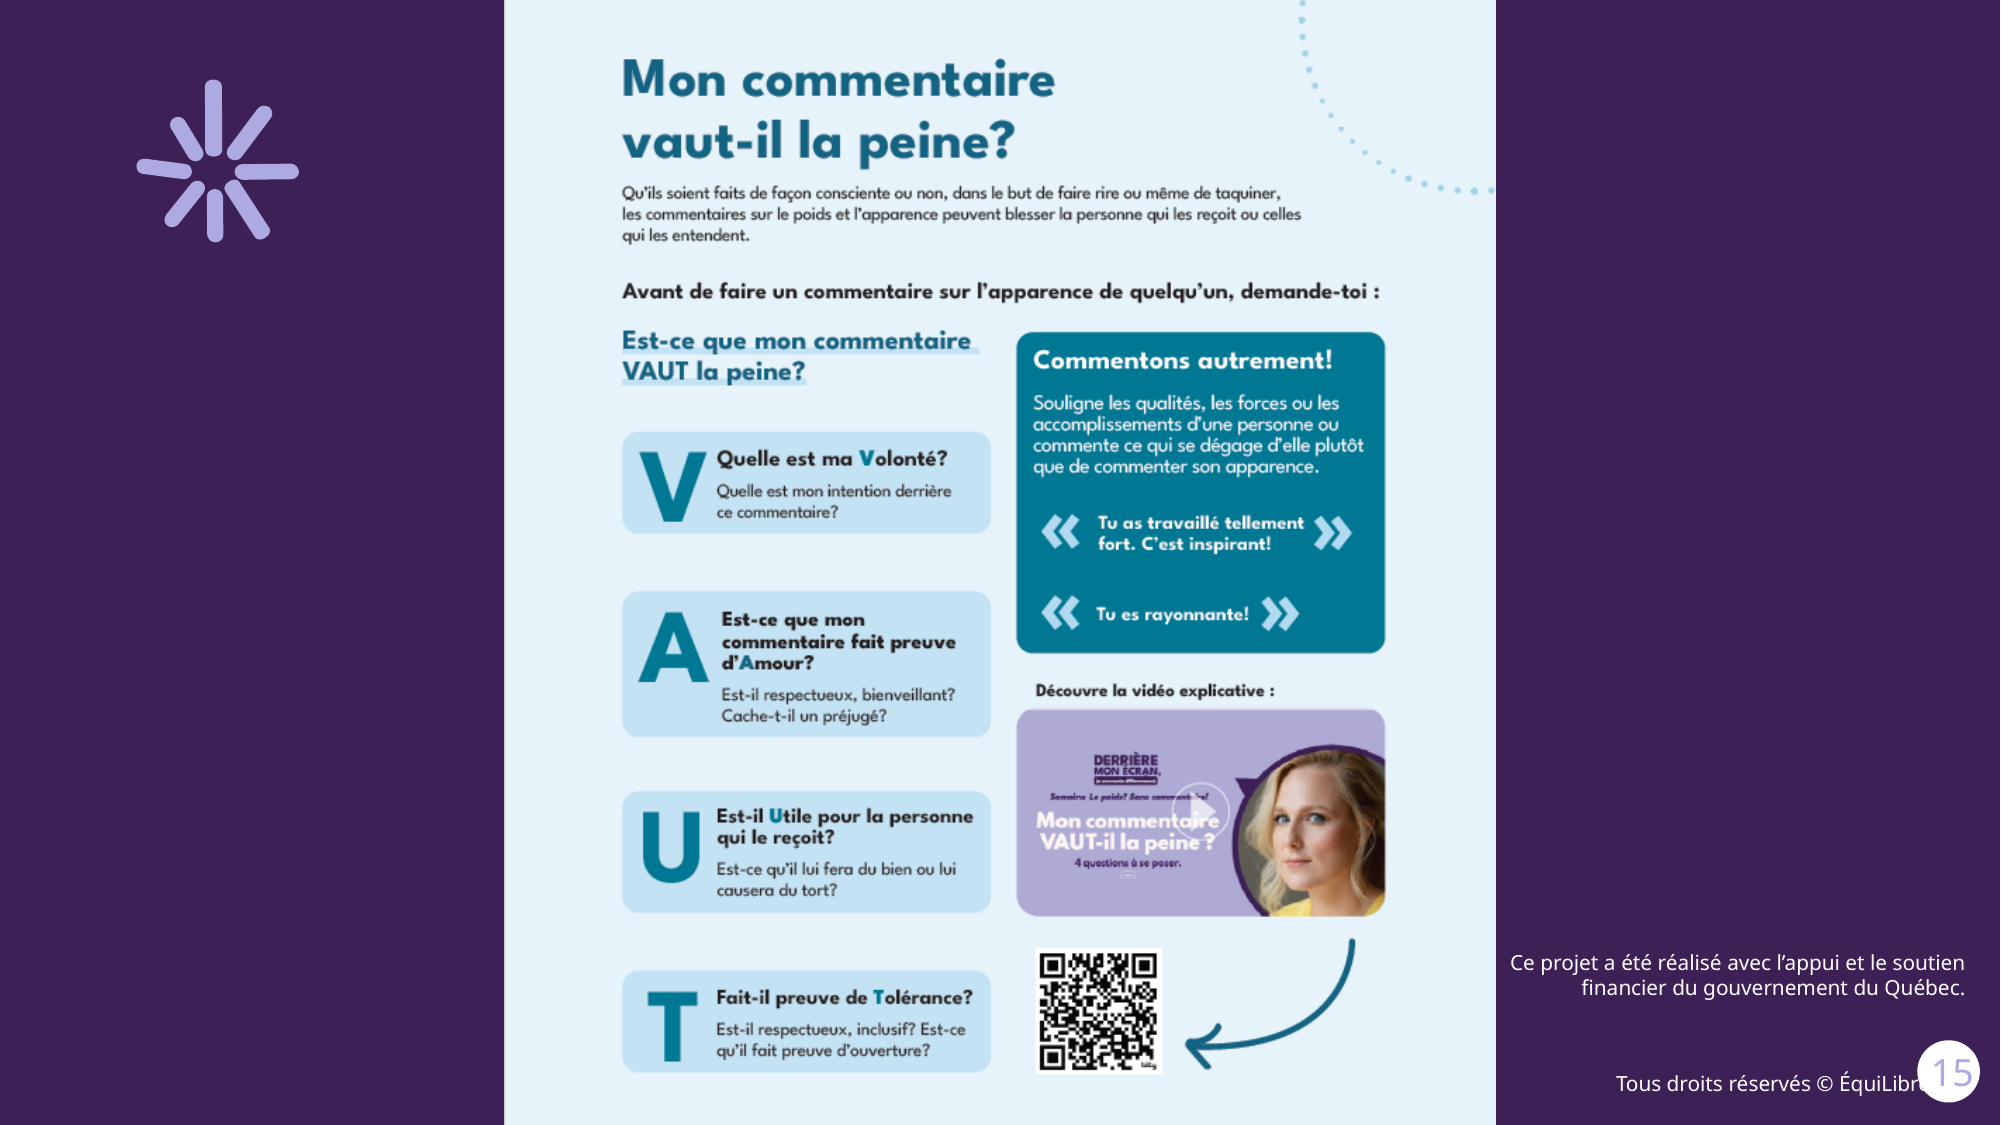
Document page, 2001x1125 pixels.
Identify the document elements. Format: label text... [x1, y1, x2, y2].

text_box Ce projet a été réalisé avec l’appui et le soutien financier du gouvernement du Québec. [1496, 942, 1980, 1007]
picture [504, 0, 1496, 1125]
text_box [1915, 1040, 1994, 1103]
